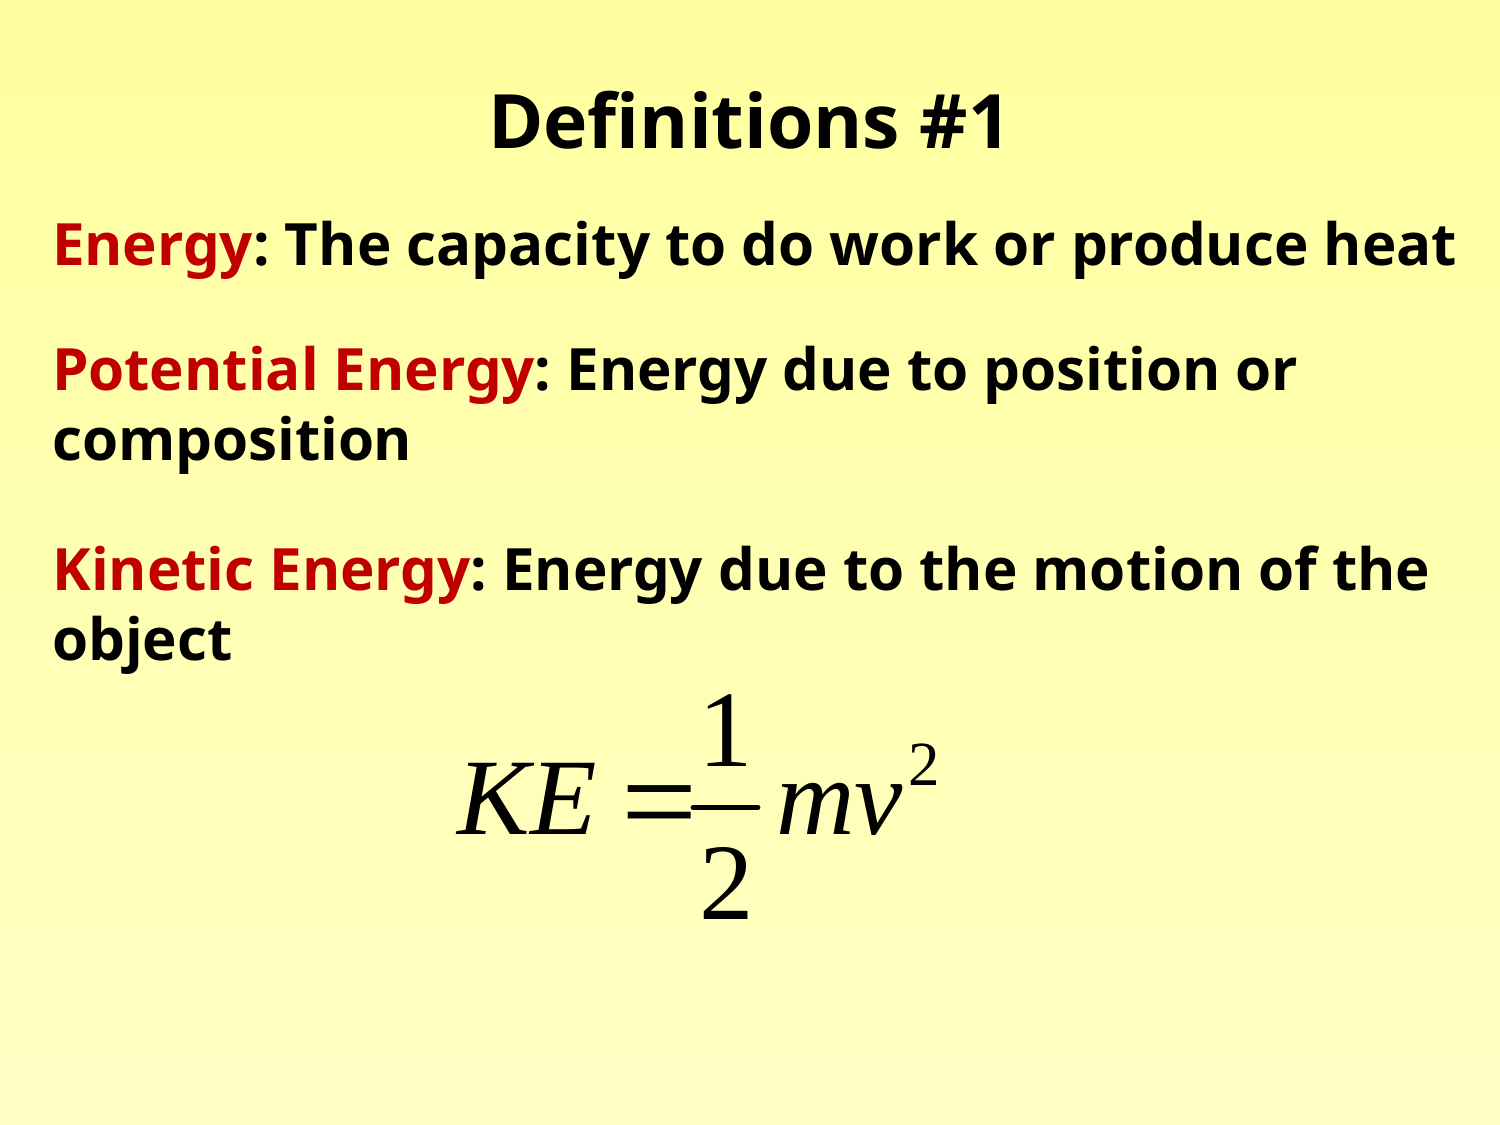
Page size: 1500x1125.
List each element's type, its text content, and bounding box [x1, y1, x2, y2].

text_box Potential Energy: Energy due to position or composition [37, 324, 1475, 480]
text_box Kinetic Energy: Energy due to the motion of the object [37, 524, 1475, 680]
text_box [437, 662, 963, 944]
text_box Energy: The capacity to do work or produce heat [37, 200, 1500, 285]
title Definitions #1 [112, 24, 1388, 200]
